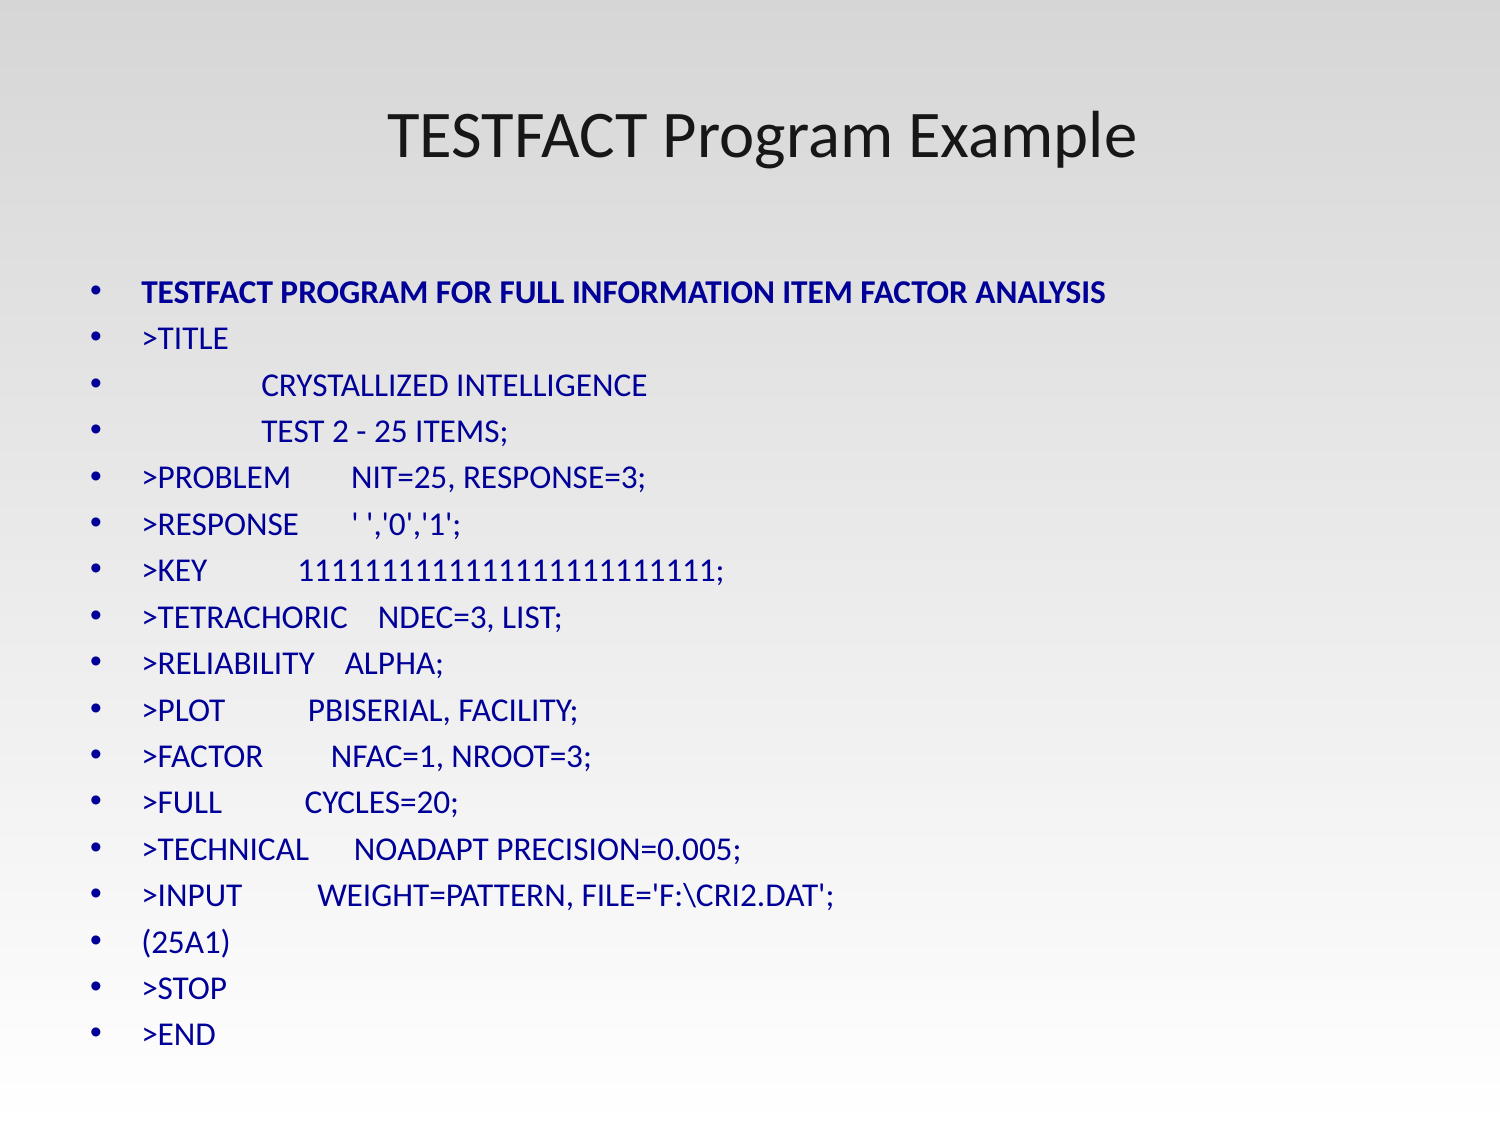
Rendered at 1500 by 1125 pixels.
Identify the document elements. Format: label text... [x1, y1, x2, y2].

title TESTFACT Program Example [24, 37, 1500, 225]
list TESTFACT PROGRAM FOR FULL INFORMATION ITEM FACTOR ANALYSIS >TITLE CRYSTALLIZED INTELLIGENCE TEST 2 - 25 ITEMS; >PROBLEM NIT=25, RESPONSE=3; >RESPONSE ' ','0','1'; >KEY 1111111111111111111111111; >TETRACHORIC NDEC=3, LIST; >RELIABILITY ALPHA; >PLOT PBISERIAL, FACILITY; >FACTOR NFAC=1, NROOT=3; >FULL CYCLES=20; >TECHNICAL NOADAPT PRECISION=0.005; >INPUT WEIGHT=PATTERN, FILE='F:\CRI2.DAT'; (25A1) >STOP >END [75, 262, 1425, 1063]
